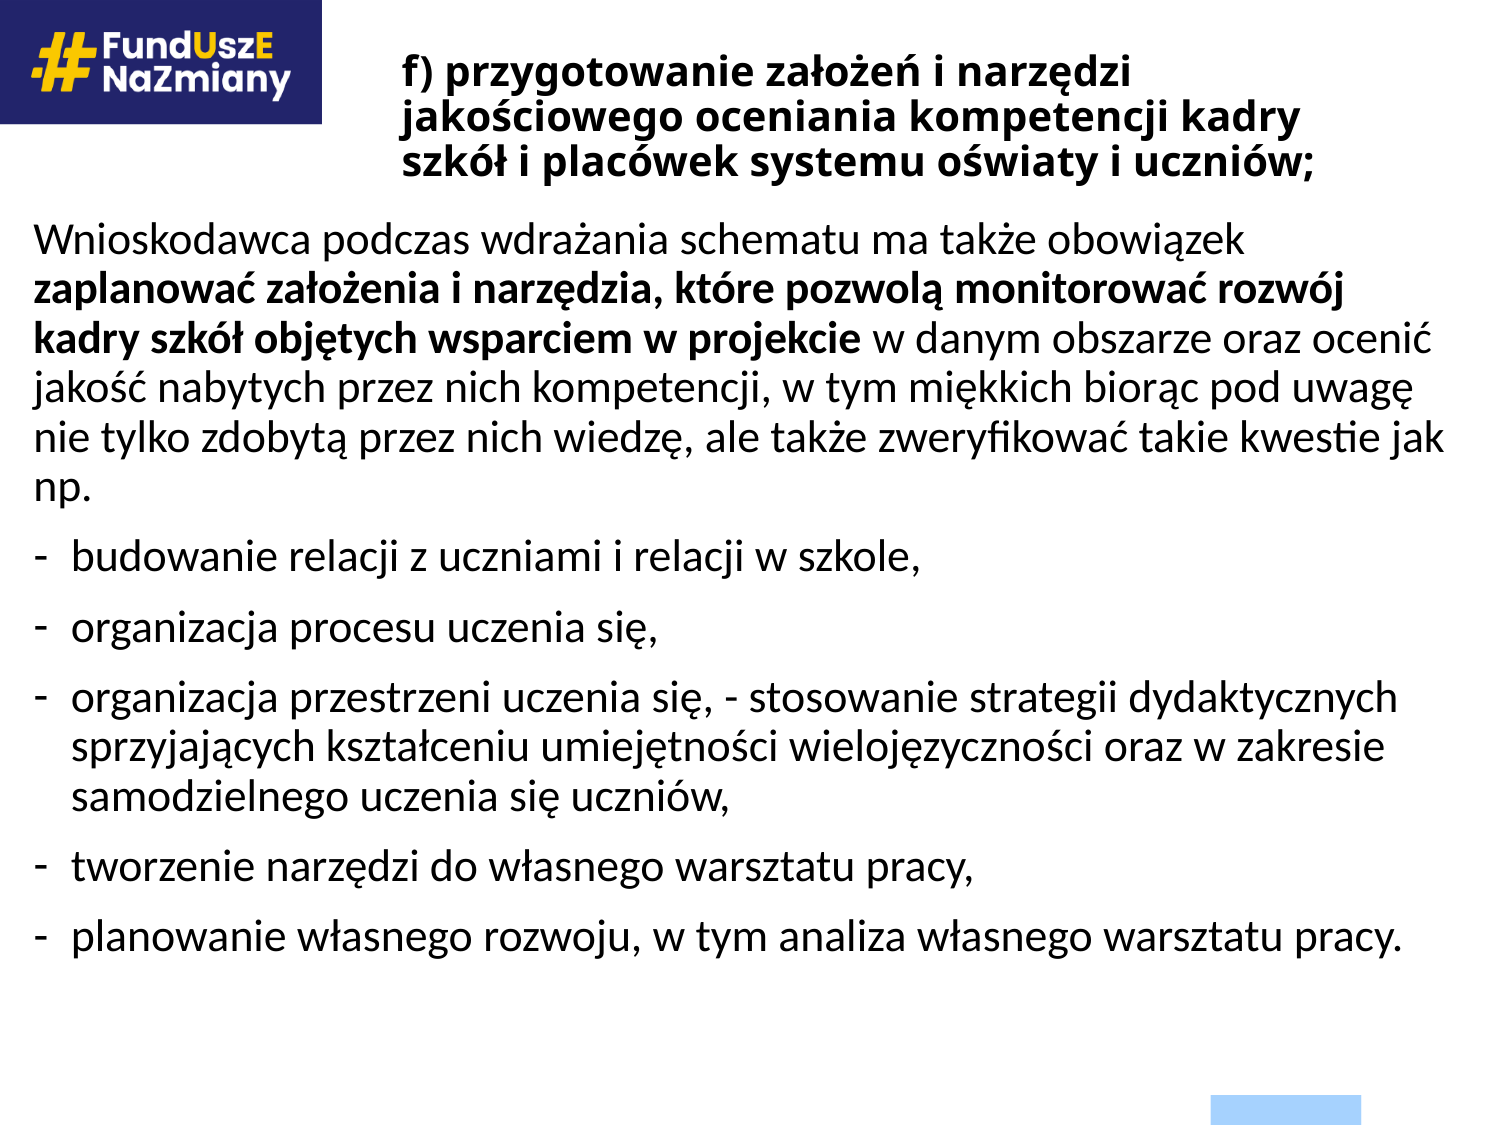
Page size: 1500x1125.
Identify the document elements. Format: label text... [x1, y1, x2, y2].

list Wnioskodawca podczas wdrażania schematu ma także obowiązek zaplanować założenia i narzędzia, które pozwolą monitorować rozwój kadry szkół objętych wsparciem w projekcie w danym obszarze oraz ocenić jakość nabytych przez nich kompetencji, w tym miękkich biorąc pod uwagę nie tylko zdobytą przez nich wiedzę, ale także zweryfikować takie kwestie jak np. budowanie relacji z uczniami i relacji w szkole, organizacja procesu uczenia się, organizacja przestrzeni uczenia się, - stosowanie strategii dydaktycznych sprzyjających kształceniu umiejętności wielojęzyczności oraz w zakresie samodzielnego uczenia się uczniów, tworzenie narzędzi do własnego warsztatu pracy, planowanie własnego rozwoju, w tym analiza własnego warsztatu pracy. [18, 207, 1477, 1068]
title f) przygotowanie założeń i narzędzi jakościowego oceniania kompetencji kadry szkół i placówek systemu oświaty i uczniów; [386, 28, 1424, 207]
picture [0, 0, 1500, 1125]
